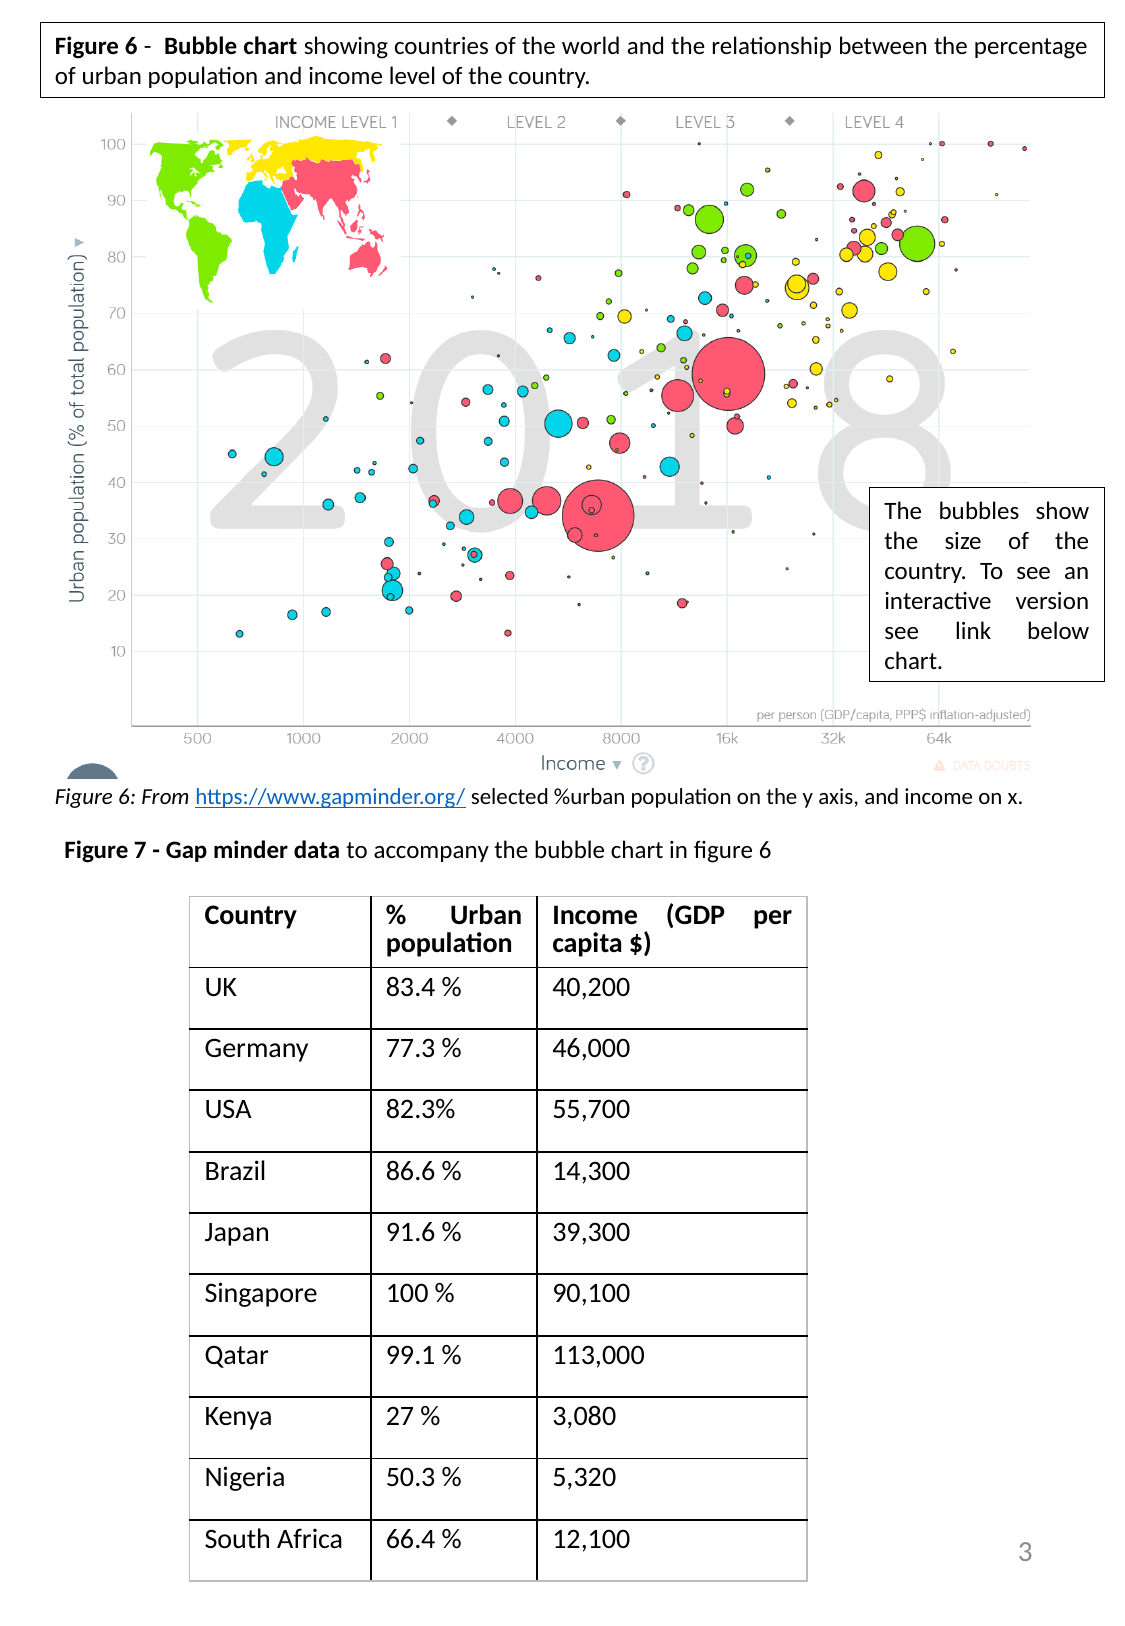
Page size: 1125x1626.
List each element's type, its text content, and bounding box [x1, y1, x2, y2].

table_header % Urban population [372, 897, 536, 967]
table_header Country [190, 897, 370, 967]
table_cell 77.3 % [372, 1030, 536, 1089]
text_box Figure 6: From https://www.gapminder.org/ selected %urban population on the y axis, and income on x. [40, 774, 1089, 817]
slide_number 3 [794, 1506, 1048, 1593]
table_cell 100 % [372, 1275, 536, 1335]
table_cell 5,320 [538, 1459, 806, 1519]
table_cell 83.4 % [372, 968, 536, 1028]
table_cell 66.4 % [372, 1521, 536, 1580]
table_cell 86.6 % [372, 1153, 536, 1212]
table_cell 113,000 [538, 1337, 806, 1396]
table_cell Brazil [190, 1153, 370, 1212]
table_cell South Africa [190, 1521, 370, 1580]
table_cell Nigeria [190, 1459, 370, 1519]
table_cell UK [190, 968, 370, 1028]
picture [49, 98, 1048, 779]
text_box The bubbles show the size of the country. To see an interactive version see link below chart. [1048, 487, 1105, 682]
table_cell USA [190, 1091, 370, 1151]
table_cell 39,300 [538, 1214, 806, 1273]
table_cell 3,080 [538, 1398, 806, 1458]
table_cell 14,300 [538, 1153, 806, 1212]
table_cell Kenya [190, 1398, 370, 1458]
table_cell 91.6 % [372, 1214, 536, 1273]
table_cell Japan [190, 1214, 370, 1273]
table_cell 55,700 [538, 1091, 806, 1151]
table_cell Qatar [190, 1337, 370, 1396]
table_cell 12,100 [538, 1521, 806, 1580]
table_cell Germany [190, 1030, 370, 1089]
table_cell 27 % [372, 1398, 536, 1458]
table_cell 50.3 % [372, 1459, 536, 1519]
table_cell 46,000 [538, 1030, 806, 1089]
text_box Figure 7 - Gap minder data to accompany the bubble chart in figure 6 [49, 825, 948, 871]
table_cell Singapore [190, 1275, 370, 1335]
table_header Income (GDP per capita $) [538, 897, 806, 967]
table_cell 40,200 [538, 968, 806, 1028]
table_cell 82.3% [372, 1091, 536, 1151]
text_box Figure 6 - Bubble chart showing countries of the world and the relationship between the percentage of urban population and income level of the country. [40, 22, 1105, 98]
table_cell 99.1 % [372, 1337, 536, 1396]
table_cell 90,100 [538, 1275, 806, 1335]
